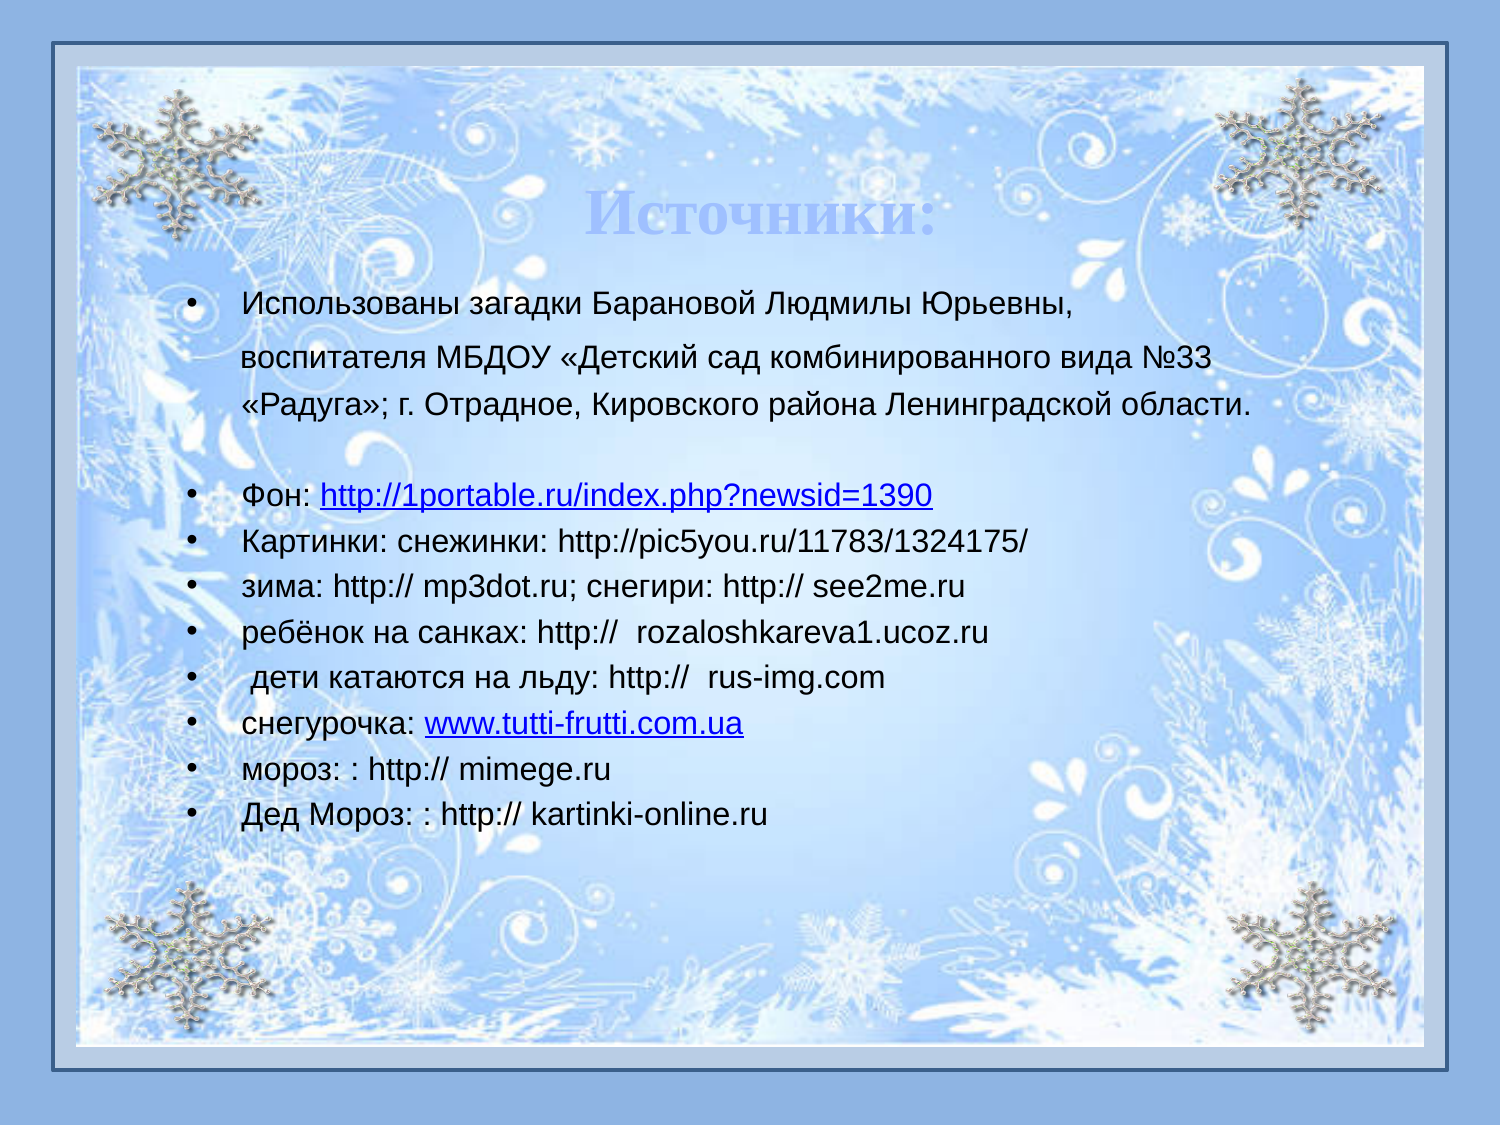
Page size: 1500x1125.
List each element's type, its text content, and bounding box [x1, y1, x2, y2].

title Источники: [371, 160, 1152, 256]
list Использованы загадки Барановой Людмилы Юрьевны, воспитателя МБДОУ «Детский сад комбинированного вида №33 «Радуга»; г. Отрадное, Кировского района Ленинградской области. Фон: http://1portable.ru/index.php?newsid=1390 Картинки: снежинки: http://pic5you.ru/11783/1324175/ зима: http:// mp3dot.ru; снегири: http:// see2me.ru ребёнок на санках: http:// rozaloshkareva1.ucoz.ru дети катаются на льду: http:// rus-img.com снегурочка: www.tutti-frutti.com.ua мороз: : http:// mimege.ru Дед Мороз: : http:// kartinki-online.ru [171, 267, 1294, 870]
picture [76, 66, 1424, 1047]
